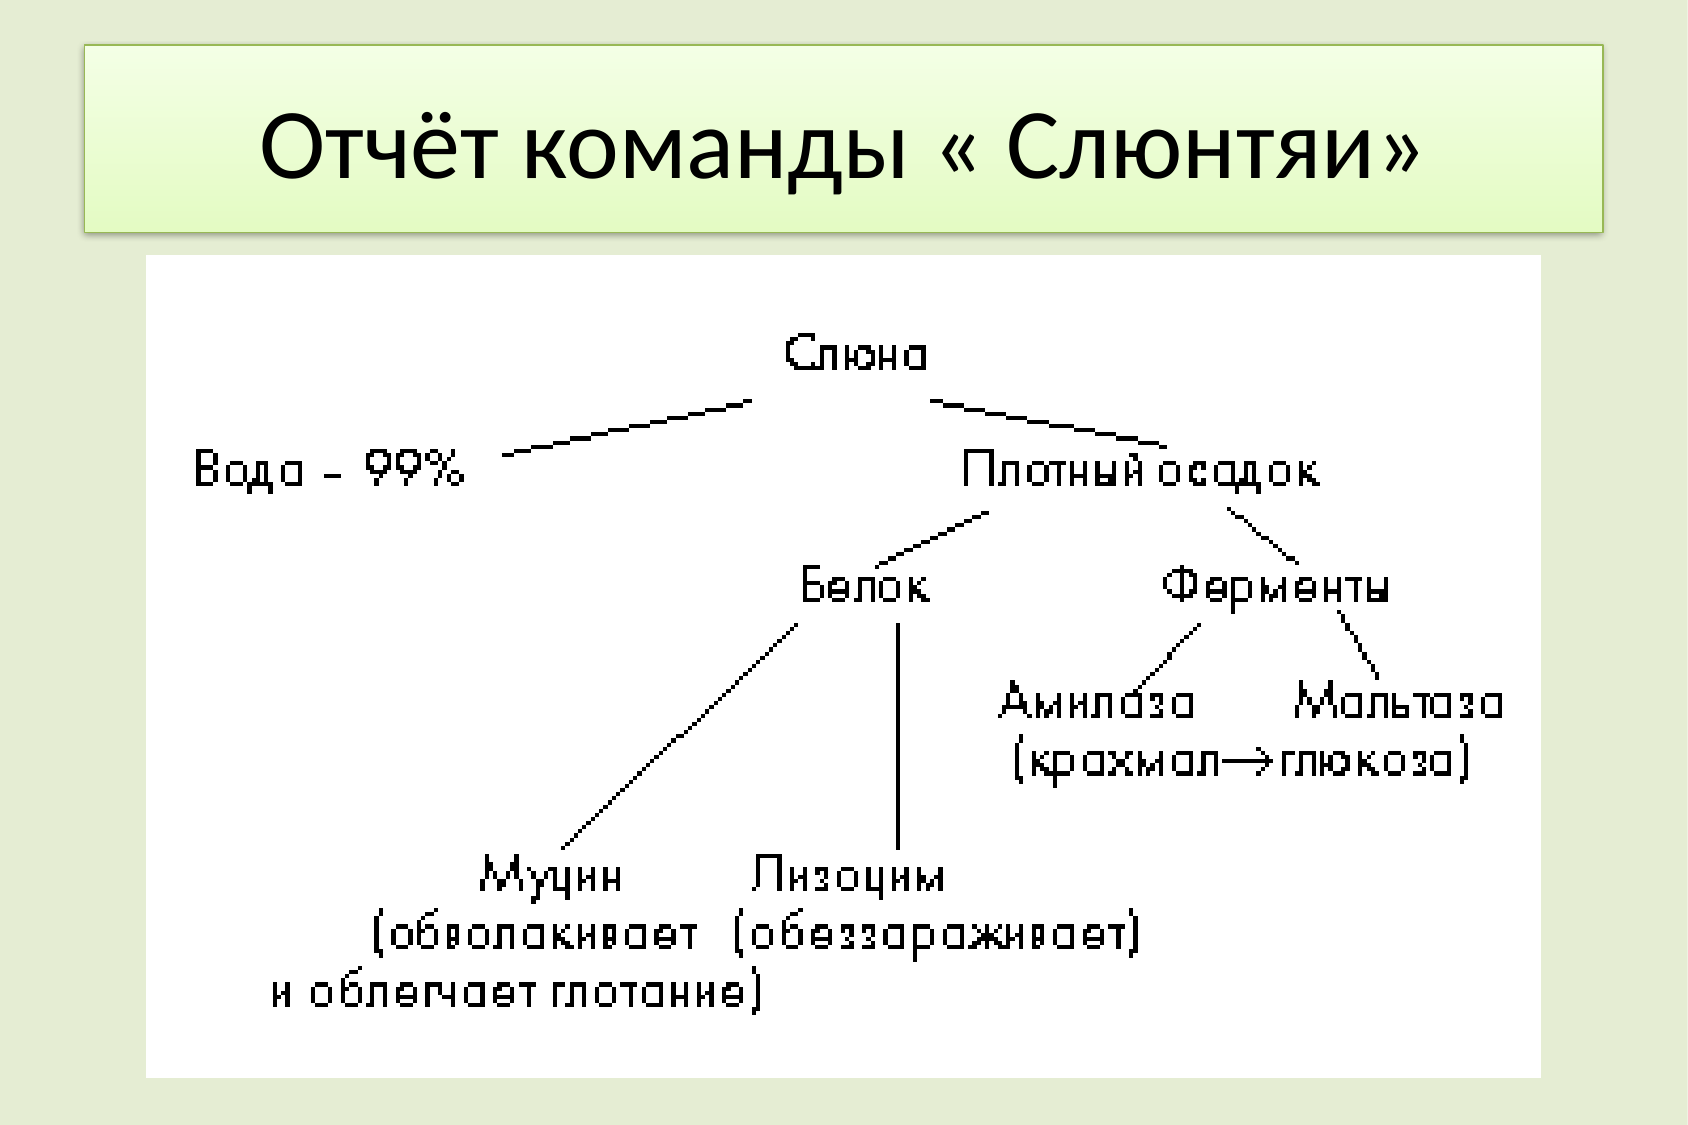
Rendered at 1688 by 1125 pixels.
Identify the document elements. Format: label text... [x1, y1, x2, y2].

picture [146, 255, 1541, 1078]
title Отчёт команды « Слюнтяи» [84, 44, 1604, 233]
